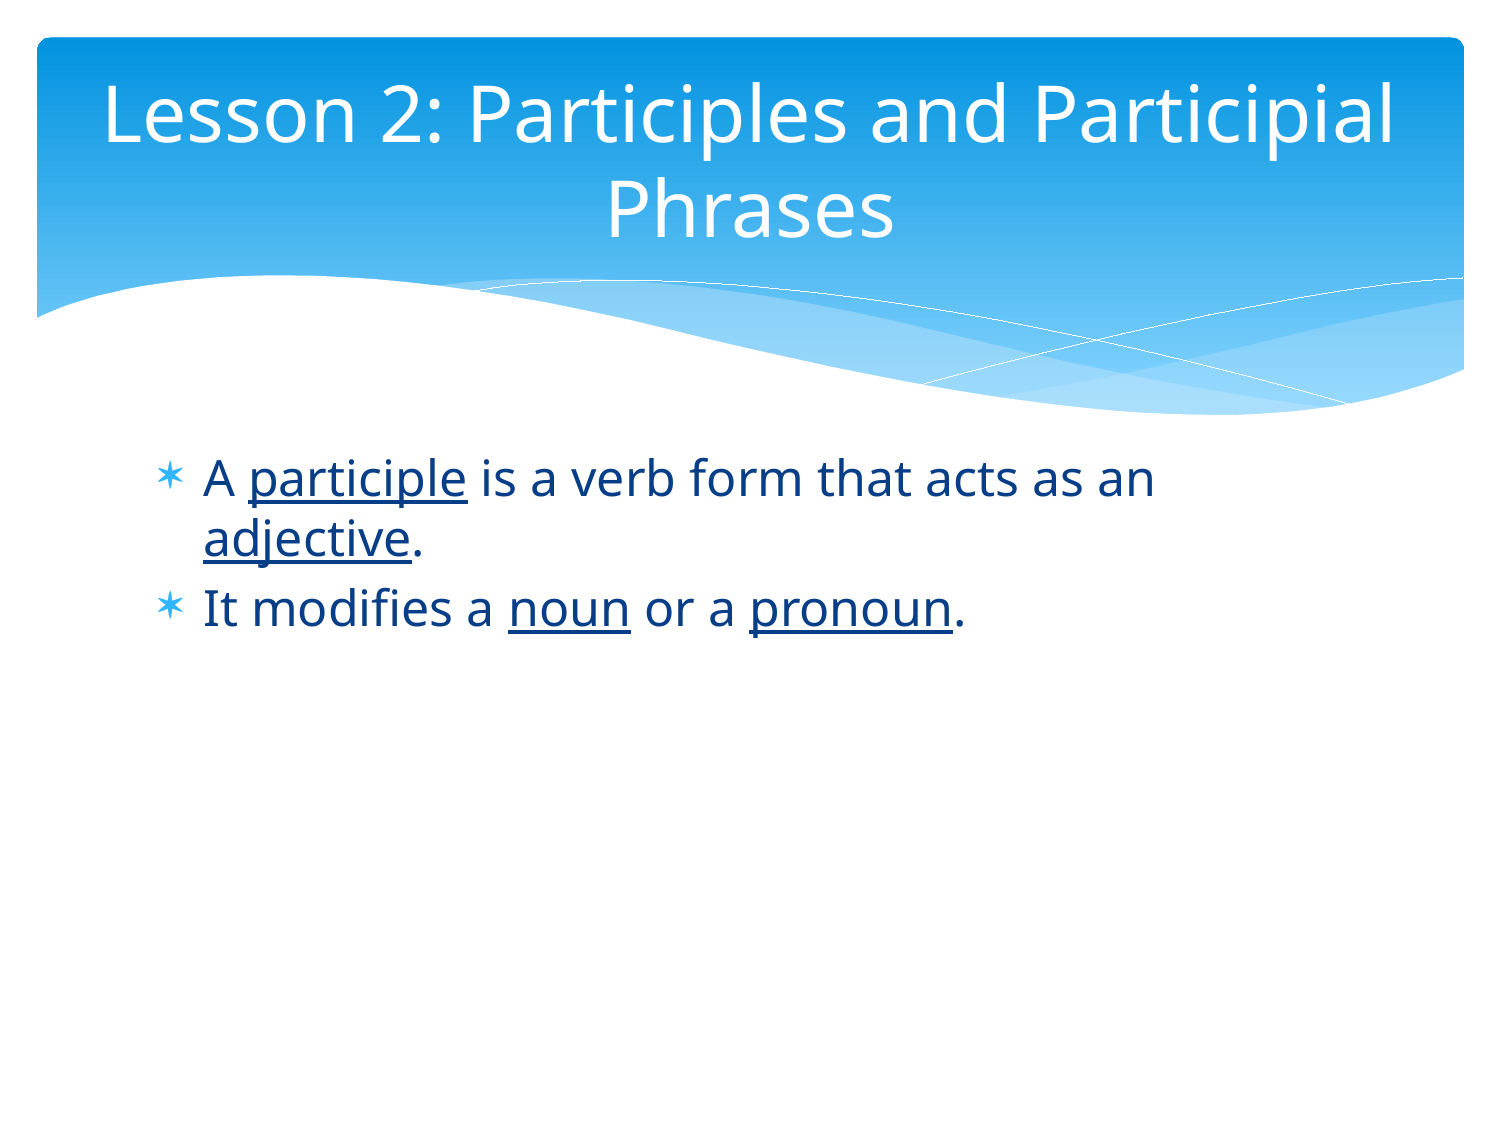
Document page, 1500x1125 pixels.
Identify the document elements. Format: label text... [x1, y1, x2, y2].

title Lesson 2: Participles and Participial Phrases [75, 55, 1425, 261]
list A participle is a verb form that acts as an adjective. It modifies a noun or a pronoun. [143, 438, 1359, 1005]
